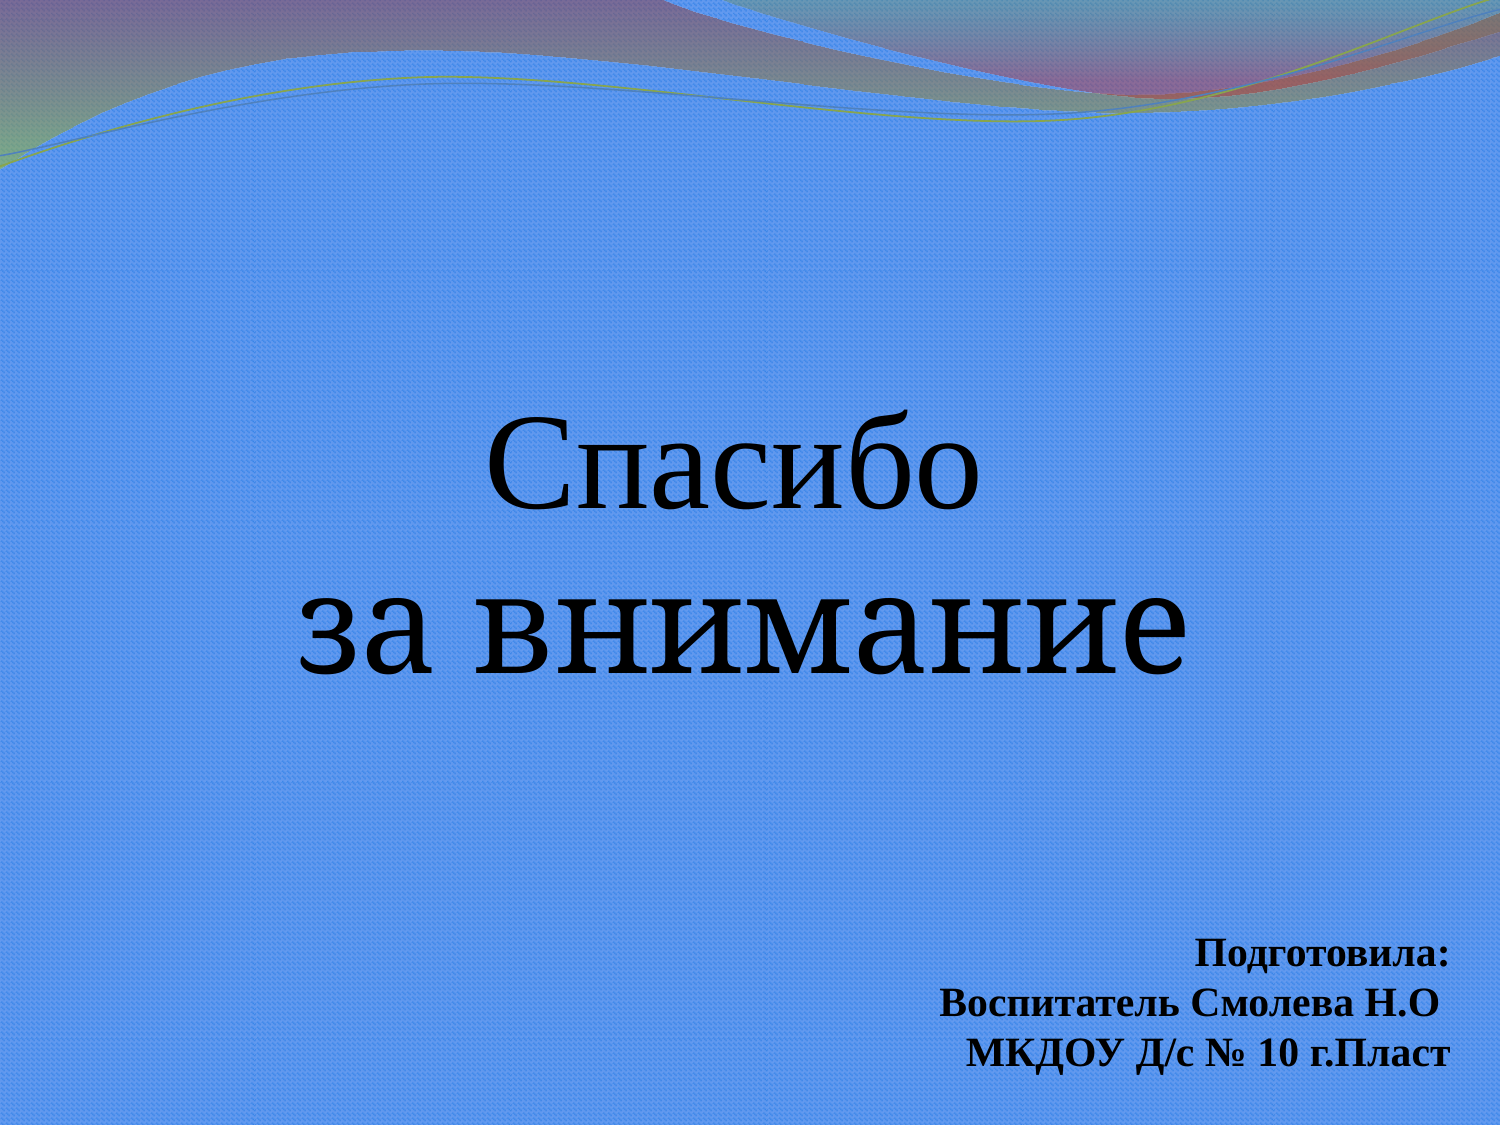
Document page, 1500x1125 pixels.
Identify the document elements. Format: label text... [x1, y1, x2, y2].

text_box Подготовила: Воспитатель Смолева Н.О МКДОУ Д/с № 10 г.Пласт [903, 917, 1477, 1083]
text_box Спасибо за внимание [46, 363, 1442, 708]
